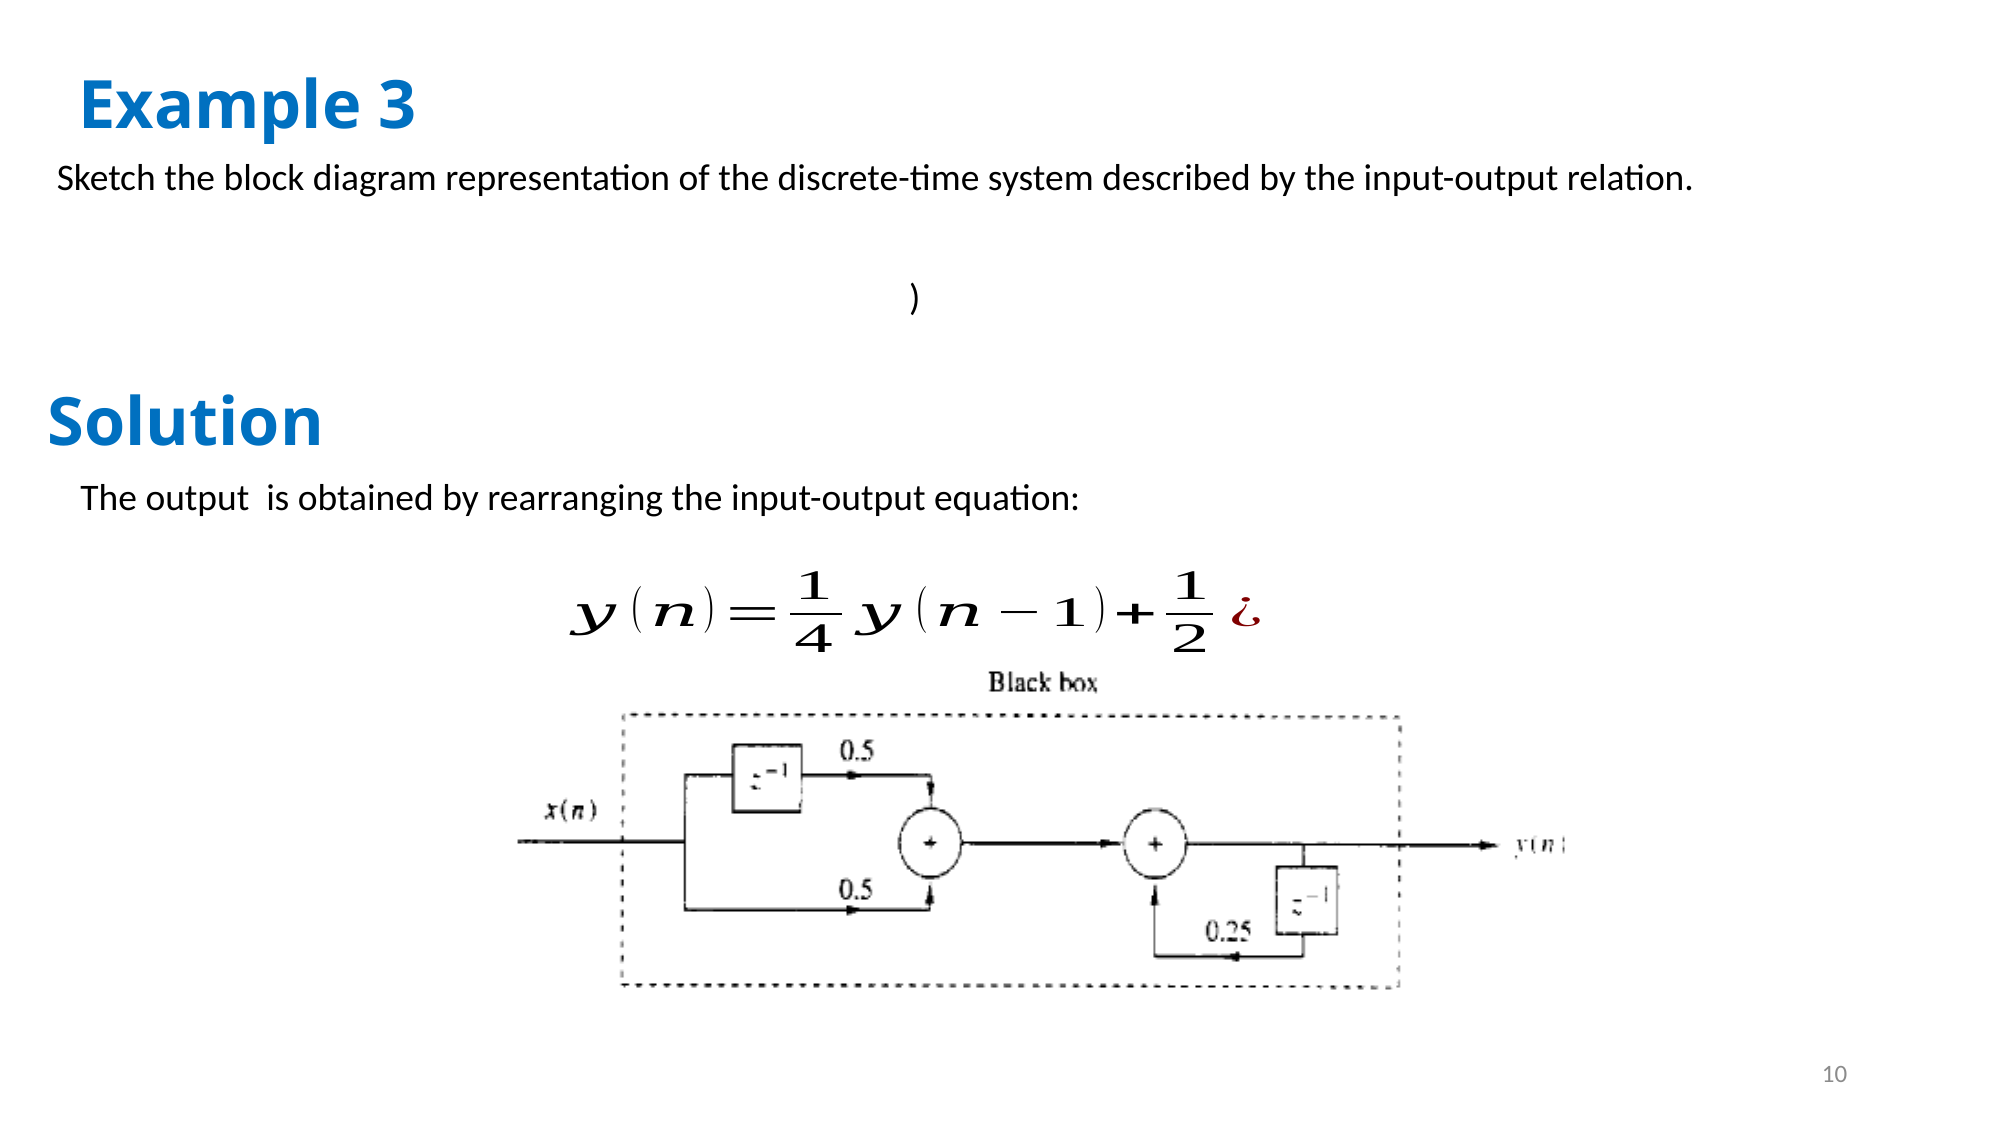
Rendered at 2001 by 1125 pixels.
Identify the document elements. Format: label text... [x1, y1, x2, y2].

text_box Example 3 [63, 48, 433, 145]
text_box Solution [32, 365, 339, 467]
text_box Sketch the block diagram representation of the discrete-time system described by the input-output relation. [42, 145, 1977, 206]
slide_number 10 [1412, 1042, 1863, 1103]
picture [498, 644, 1585, 1025]
